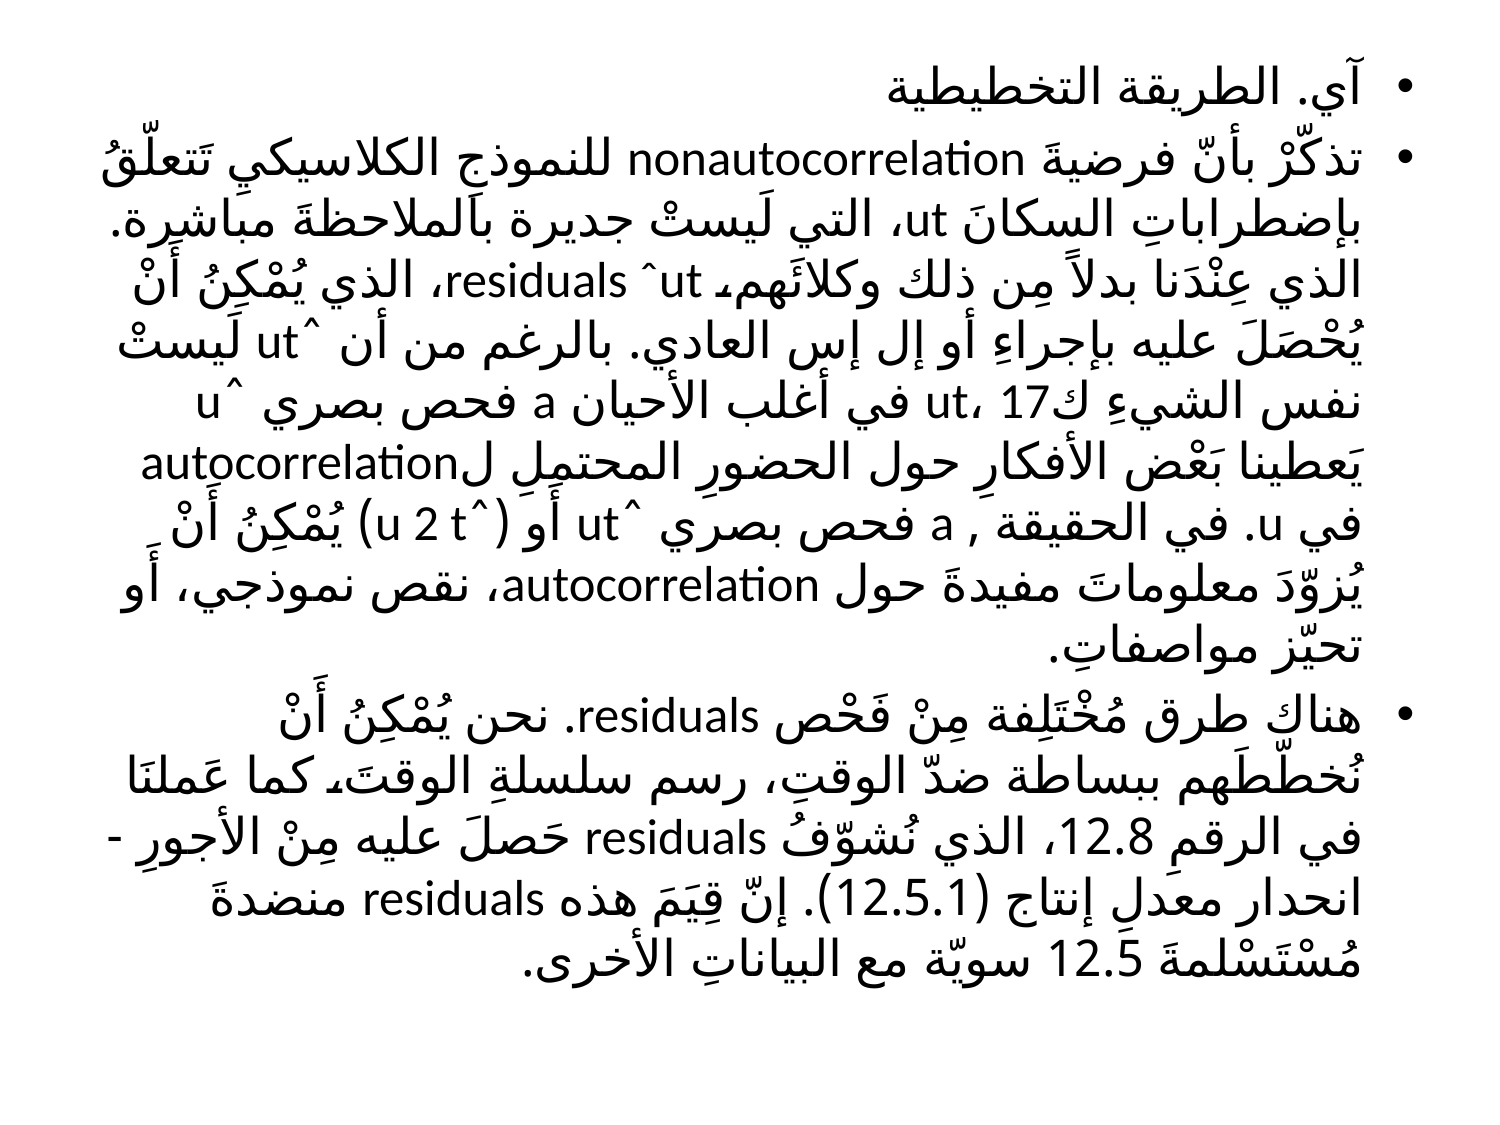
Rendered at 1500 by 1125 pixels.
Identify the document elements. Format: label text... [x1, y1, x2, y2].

list آي. الطريقة التخطيطية تذكّرْ بأنّ فرضيةَ nonautocorrelation للنموذجِ الكلاسيكيِ تَتعلّقُ بإضطراباتِ السكانَ ut، التي لَيستْ جديرة بالملاحظةَ مباشرة. الذي عِنْدَنا بدلاً مِن ذلك وكلائَهم، residuals ˆut، الذي يُمْكِنُ أَنْ يُحْصَلَ عليه بإجراءِ أو إل إس العادي. بالرغم من أن ˆut لَيستْ نفس الشيءِ كut، 17 في أغلب الأحيان a فحص بصري ˆu يَعطينا بَعْض الأفكارِ حول الحضورِ المحتملِ لautocorrelation في u. في الحقيقة , a فحص بصري ˆut أَو (ˆu 2 t) يُمْكِنُ أَنْ يُزوّدَ معلوماتَ مفيدةَ حول autocorrelation، نقص نموذجي، أَو تحيّز مواصفاتِ. هناك طرق مُخْتَلِفة مِنْ فَحْص residuals. نحن يُمْكِنُ أَنْ نُخطّطَهم ببساطة ضدّ الوقتِ، رسم سلسلةِ الوقتَ، كما عَملنَا في الرقمِ 12.8، الذي نُشوّفُ residuals حَصلَ عليه مِنْ الأجورِ - انحدار معدلِ إنتاج (12.5.1). إنّ قِيَمَ هذه residuals منضدةَ مُسْتَسْلمةَ 12.5 سويّة مع البياناتِ الأخرى. [75, 46, 1425, 1005]
